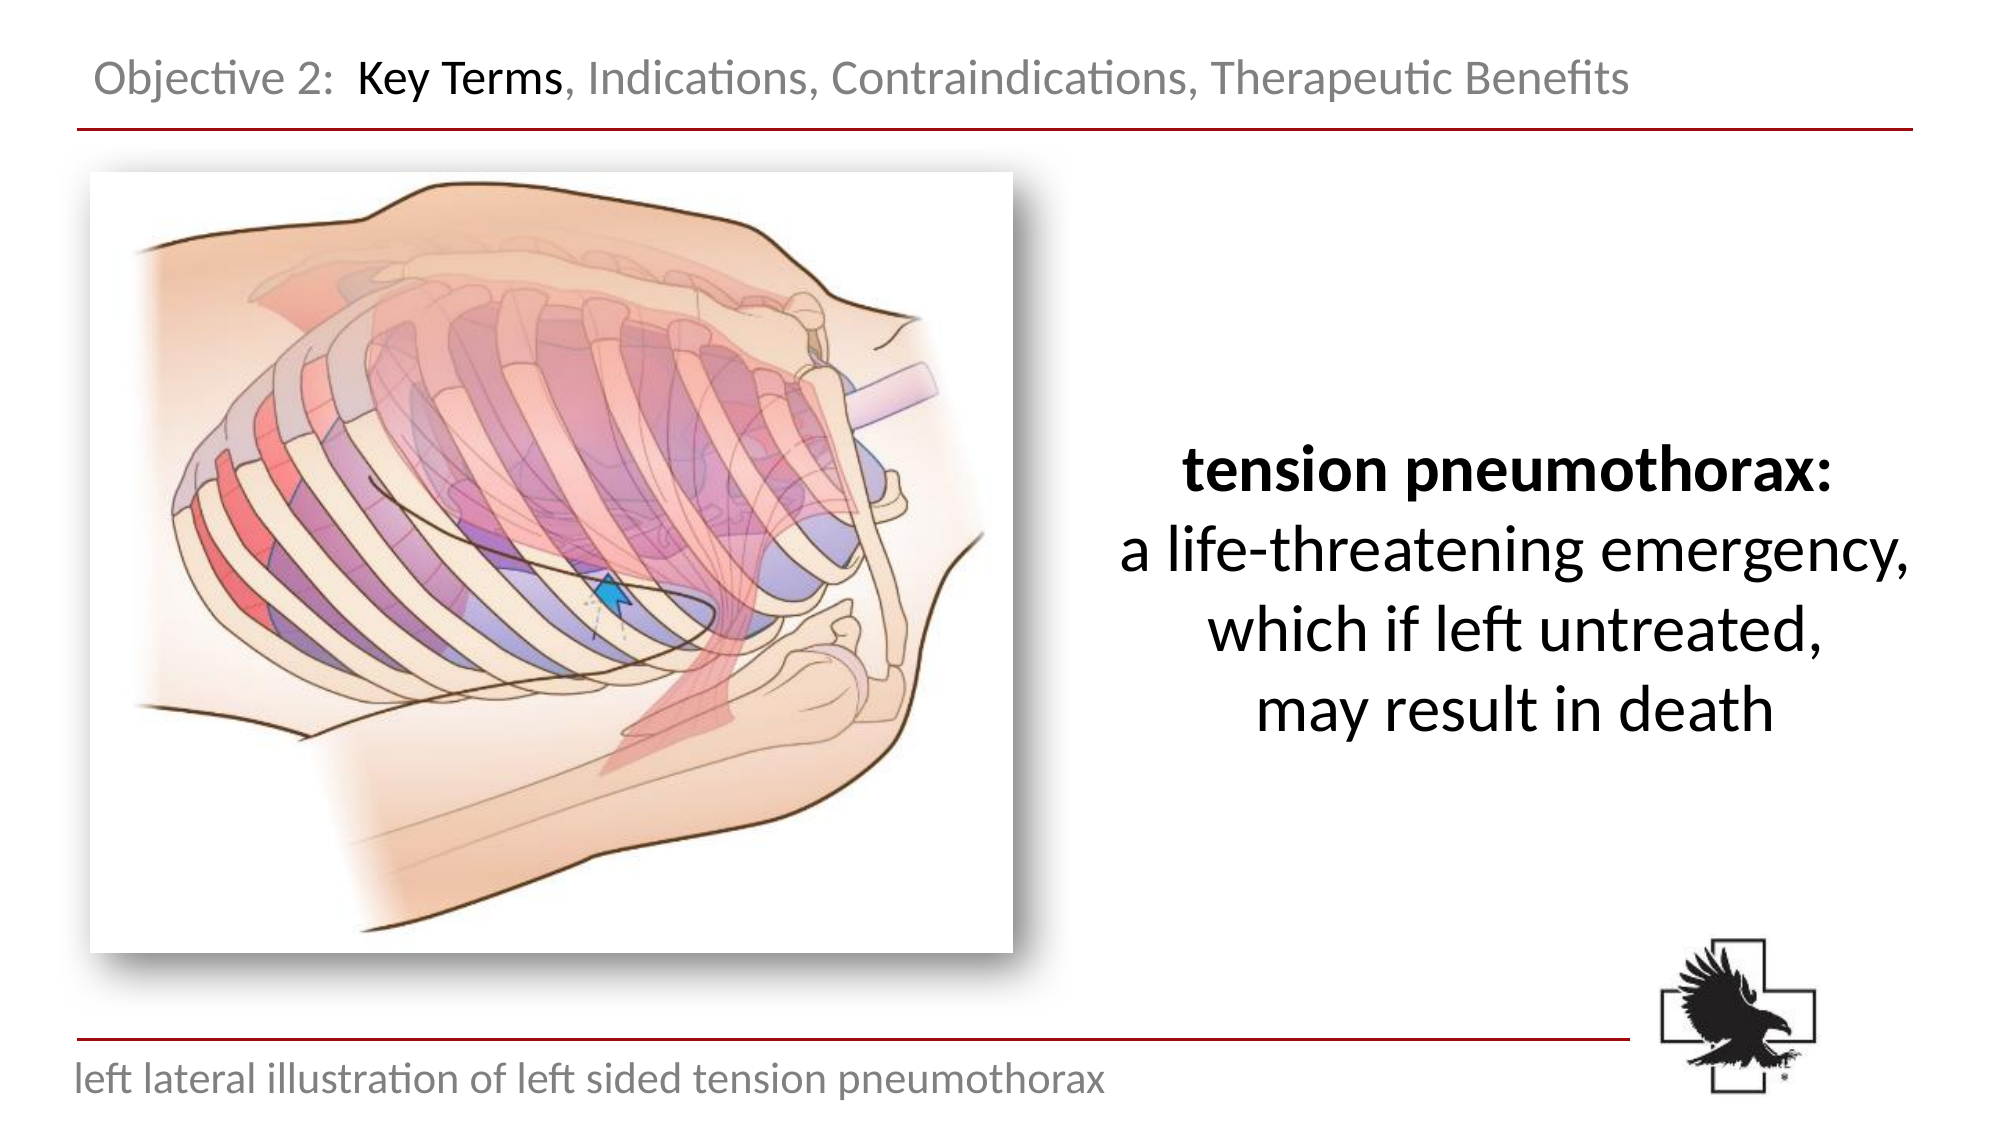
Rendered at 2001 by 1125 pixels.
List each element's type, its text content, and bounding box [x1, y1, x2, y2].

text_box left lateral illustration of left sided tension pneumothorax [21, 1042, 1170, 1111]
picture [90, 172, 1013, 953]
text_box Objective 2: Key Terms, Indications, Contraindications, Therapeutic Benefits [78, 36, 1662, 112]
picture [1658, 934, 1821, 1098]
text_box tension pneumothorax: a life-threatening emergency, which if left untreated, may result in death [1093, 417, 1939, 752]
